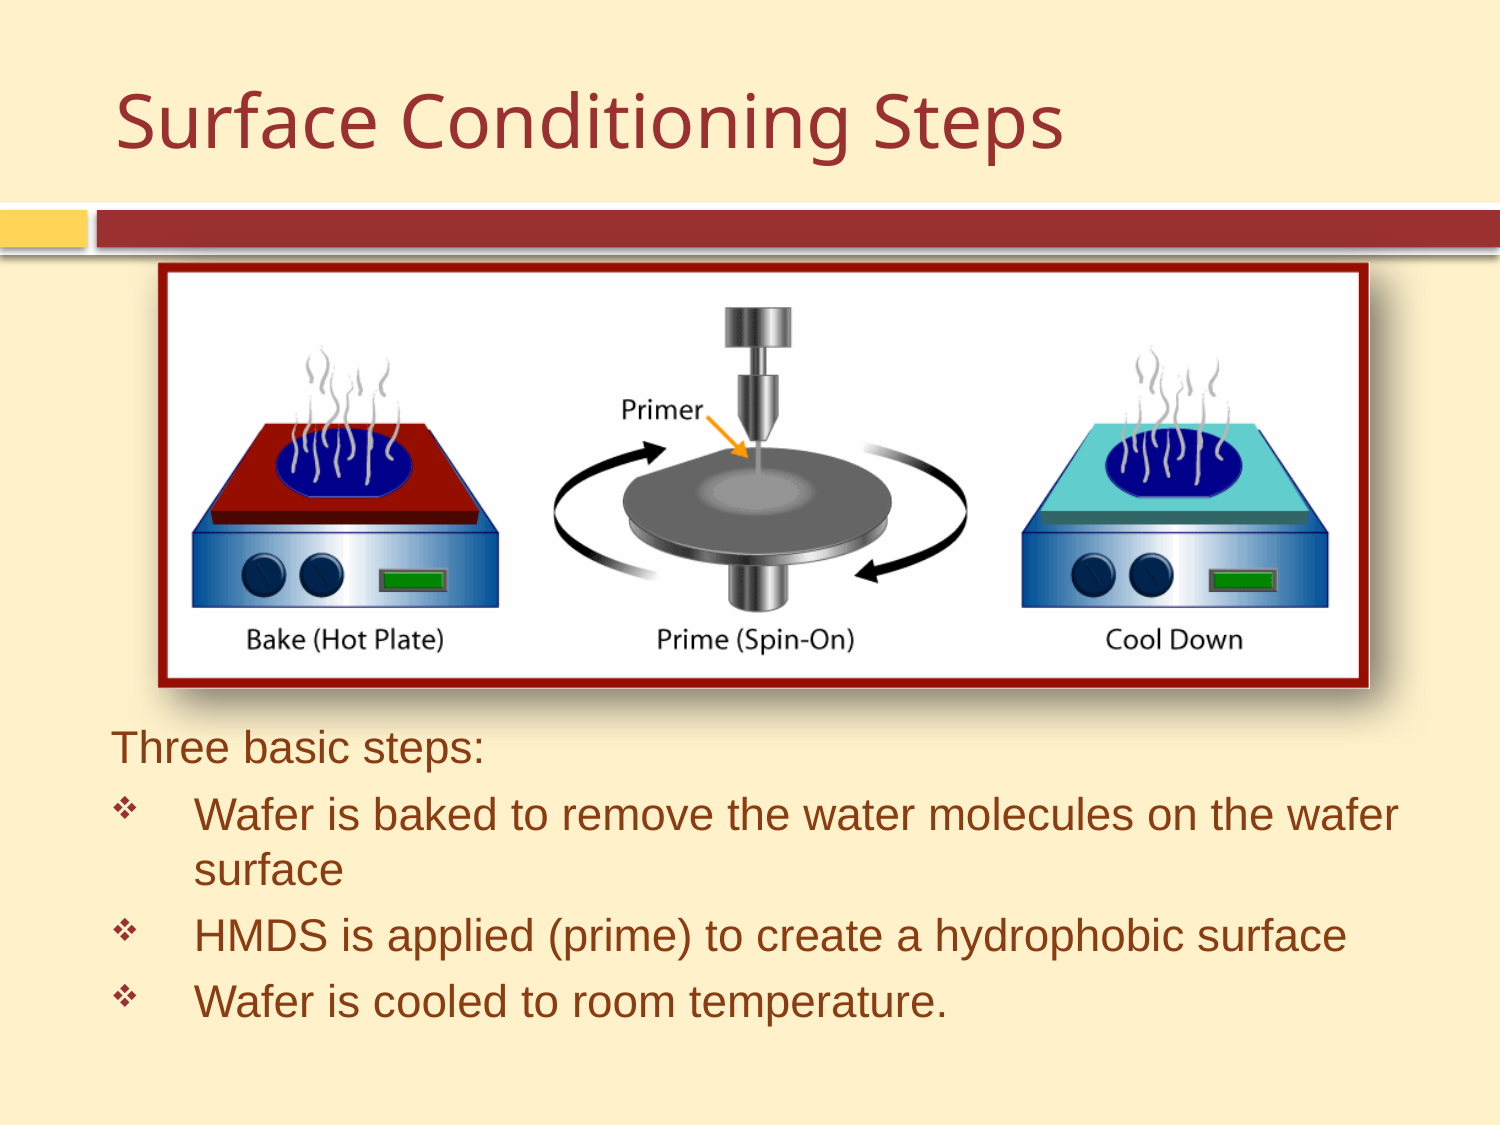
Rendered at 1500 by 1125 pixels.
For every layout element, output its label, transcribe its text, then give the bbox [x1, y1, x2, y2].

list Three basic steps: Wafer is baked to remove the water molecules on the wafer surface HMDS is applied (prime) to create a hydrophobic surface Wafer is cooled to room temperature. [95, 710, 1461, 1125]
title Surface Conditioning Steps [100, 37, 1438, 200]
picture [157, 261, 1371, 690]
